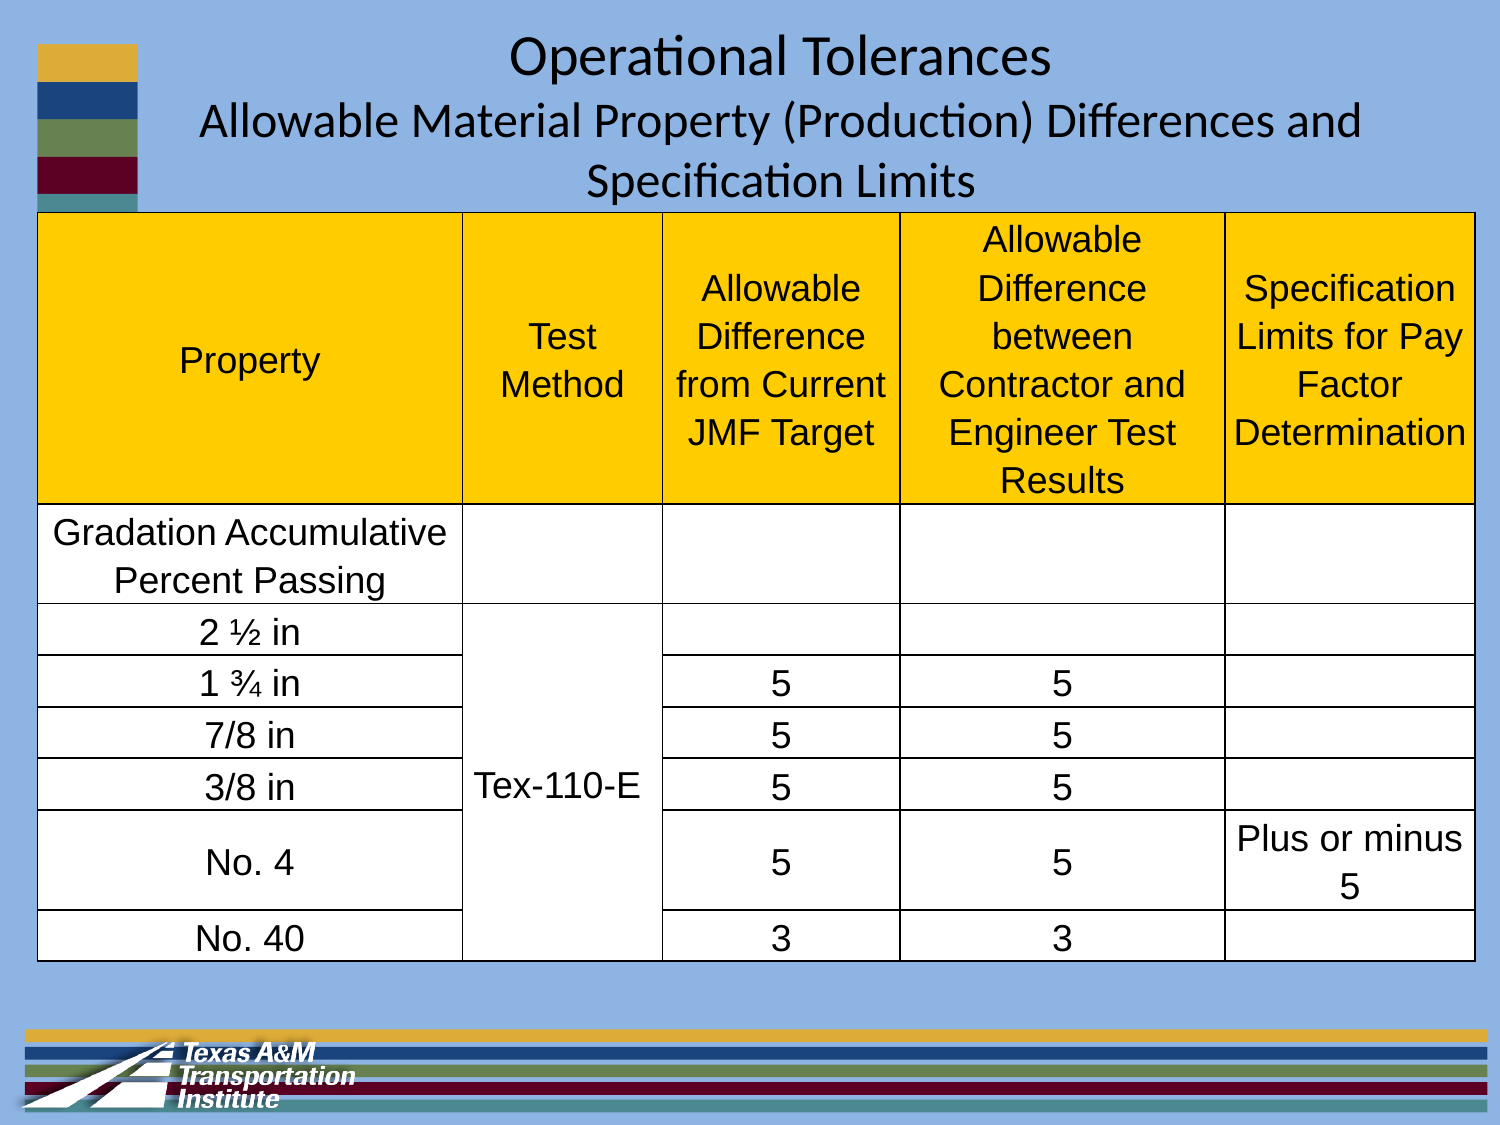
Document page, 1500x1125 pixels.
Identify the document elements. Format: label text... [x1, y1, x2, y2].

table_cell [1226, 505, 1474, 603]
table_cell 3/8 in [38, 759, 462, 809]
table_cell [663, 505, 899, 603]
table_cell 5 [663, 811, 899, 909]
table_cell 5 [901, 708, 1224, 757]
table_cell 5 [663, 708, 899, 757]
table_header Specification Limits for Pay Factor Determination [1226, 213, 1474, 503]
table_header Allowable Difference from Current JMF Target [663, 213, 899, 503]
table_cell 5 [663, 759, 899, 809]
table_cell 2 ½ in [38, 604, 462, 654]
table_header Property [38, 213, 462, 503]
table_cell [1226, 604, 1474, 654]
table_cell 1 ¾ in [38, 656, 462, 706]
table_cell 7/8 in [38, 708, 462, 757]
table_cell [663, 604, 899, 654]
table_cell [1226, 759, 1474, 809]
table_header Allowable Difference between Contractor and Engineer Test Results [901, 213, 1224, 503]
table_cell No. 4 [38, 811, 462, 909]
table_cell [1226, 708, 1474, 757]
table_cell 5 [663, 656, 899, 706]
table_cell 5 [901, 759, 1224, 809]
table_cell Plus or minus 5 [1226, 811, 1474, 909]
table_cell [1226, 656, 1474, 706]
table_cell [901, 604, 1224, 654]
title Operational Tolerances Allowable Material Property (Production) Differences and Specification Limits [137, 24, 1426, 201]
table_cell 5 [901, 656, 1224, 706]
table_cell Gradation Accumulative Percent Passing [38, 505, 462, 603]
table_header Test Method [463, 213, 662, 503]
table_cell 5 [901, 811, 1224, 909]
table_cell Tex-110-E [463, 604, 662, 960]
table_cell [901, 505, 1224, 603]
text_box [37, 44, 138, 232]
table_cell 3 [663, 911, 899, 960]
table_cell No. 40 [38, 911, 462, 960]
table_cell [463, 505, 662, 603]
table_cell 3 [901, 911, 1224, 960]
picture [20, 1042, 355, 1108]
table_cell [1226, 911, 1474, 960]
